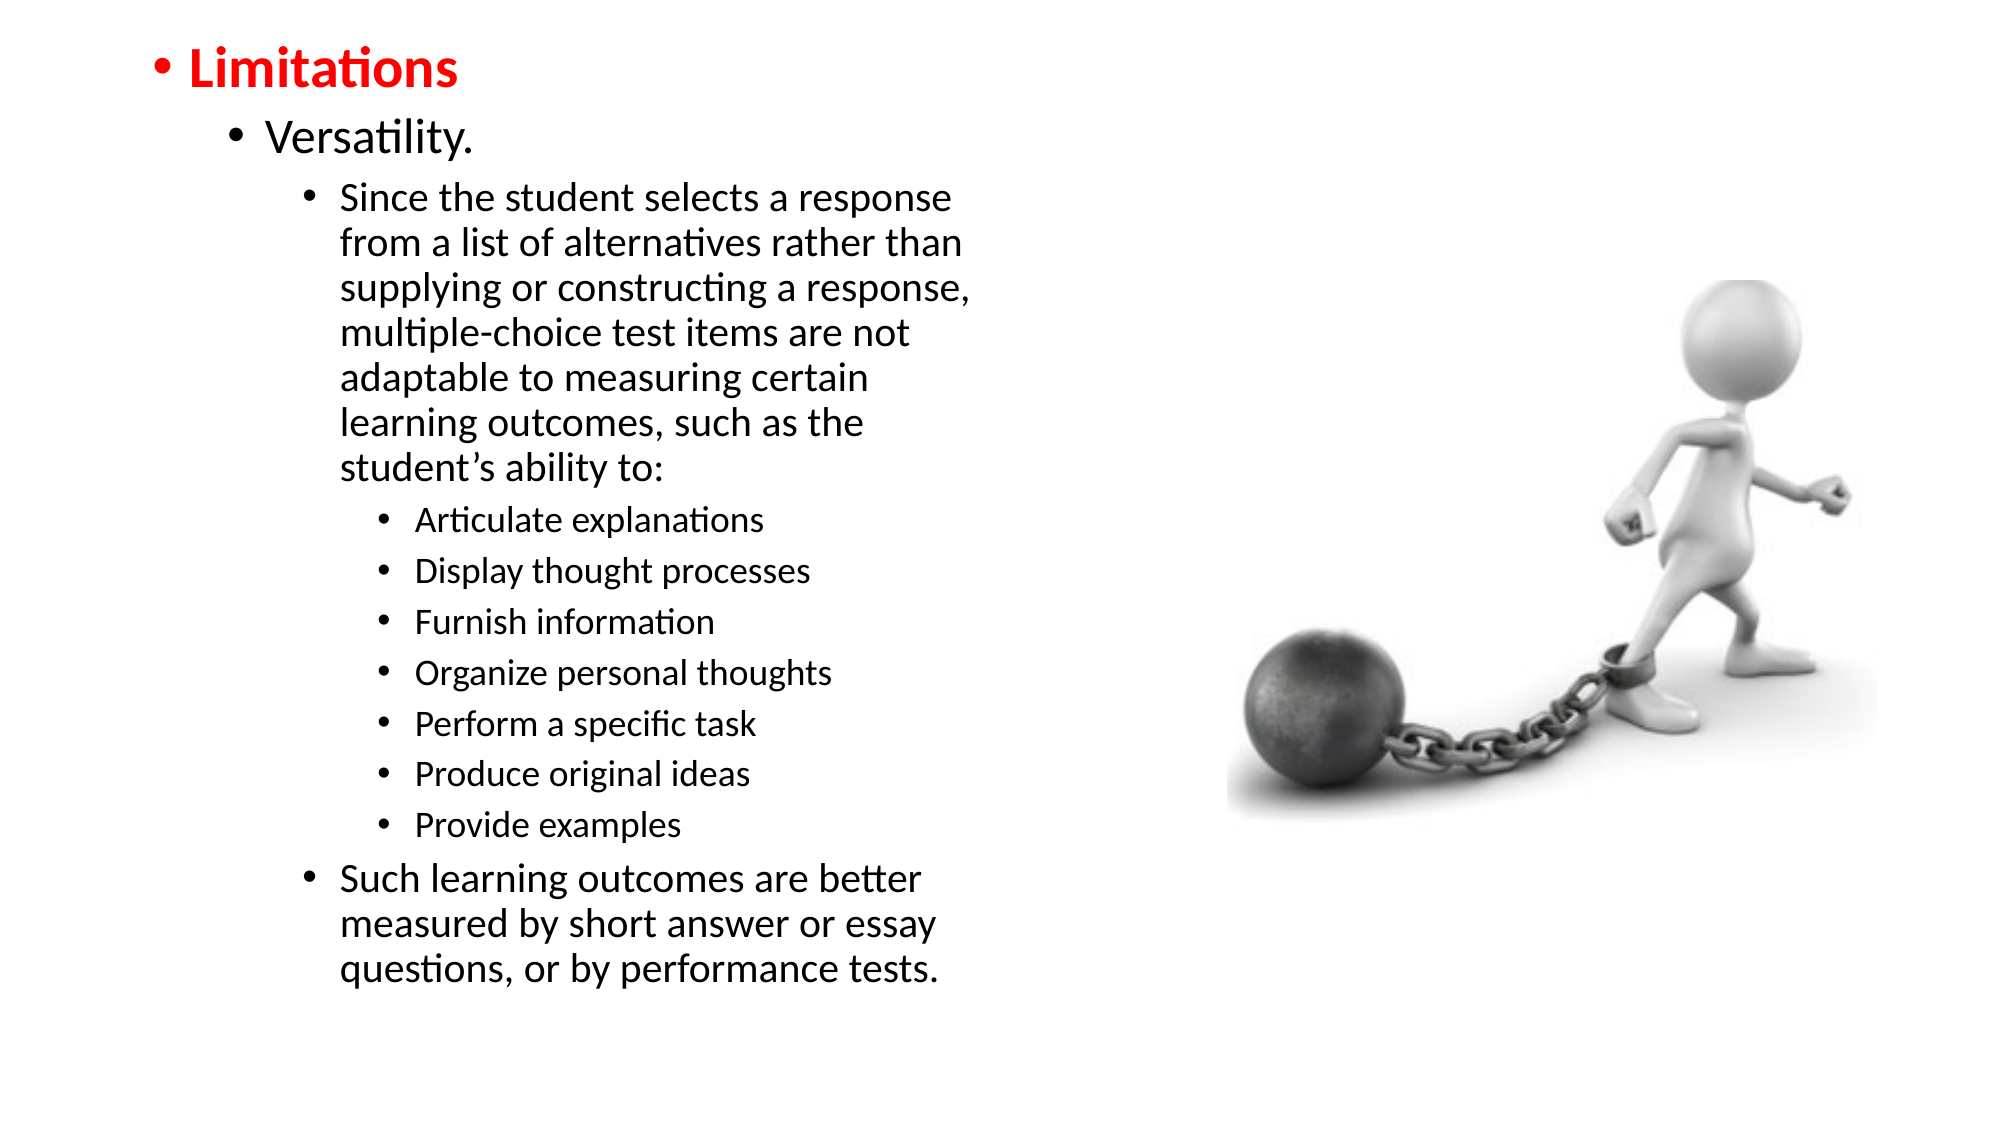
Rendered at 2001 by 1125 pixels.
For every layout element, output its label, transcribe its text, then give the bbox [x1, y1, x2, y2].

picture [1226, 280, 1878, 829]
list Limitations Versatility. Since the student selects a response from a list of alternatives rather than supplying or constructing a response, multiple-choice test items are not adaptable to measuring certain learning outcomes, such as the student’s ability to: Articulate explanations Display thought processes Furnish information Organize personal thoughts Perform a specific task Produce original ideas Provide examples Such learning outcomes are better measured by short answer or essay questions, or by performance tests. [137, 29, 988, 1125]
